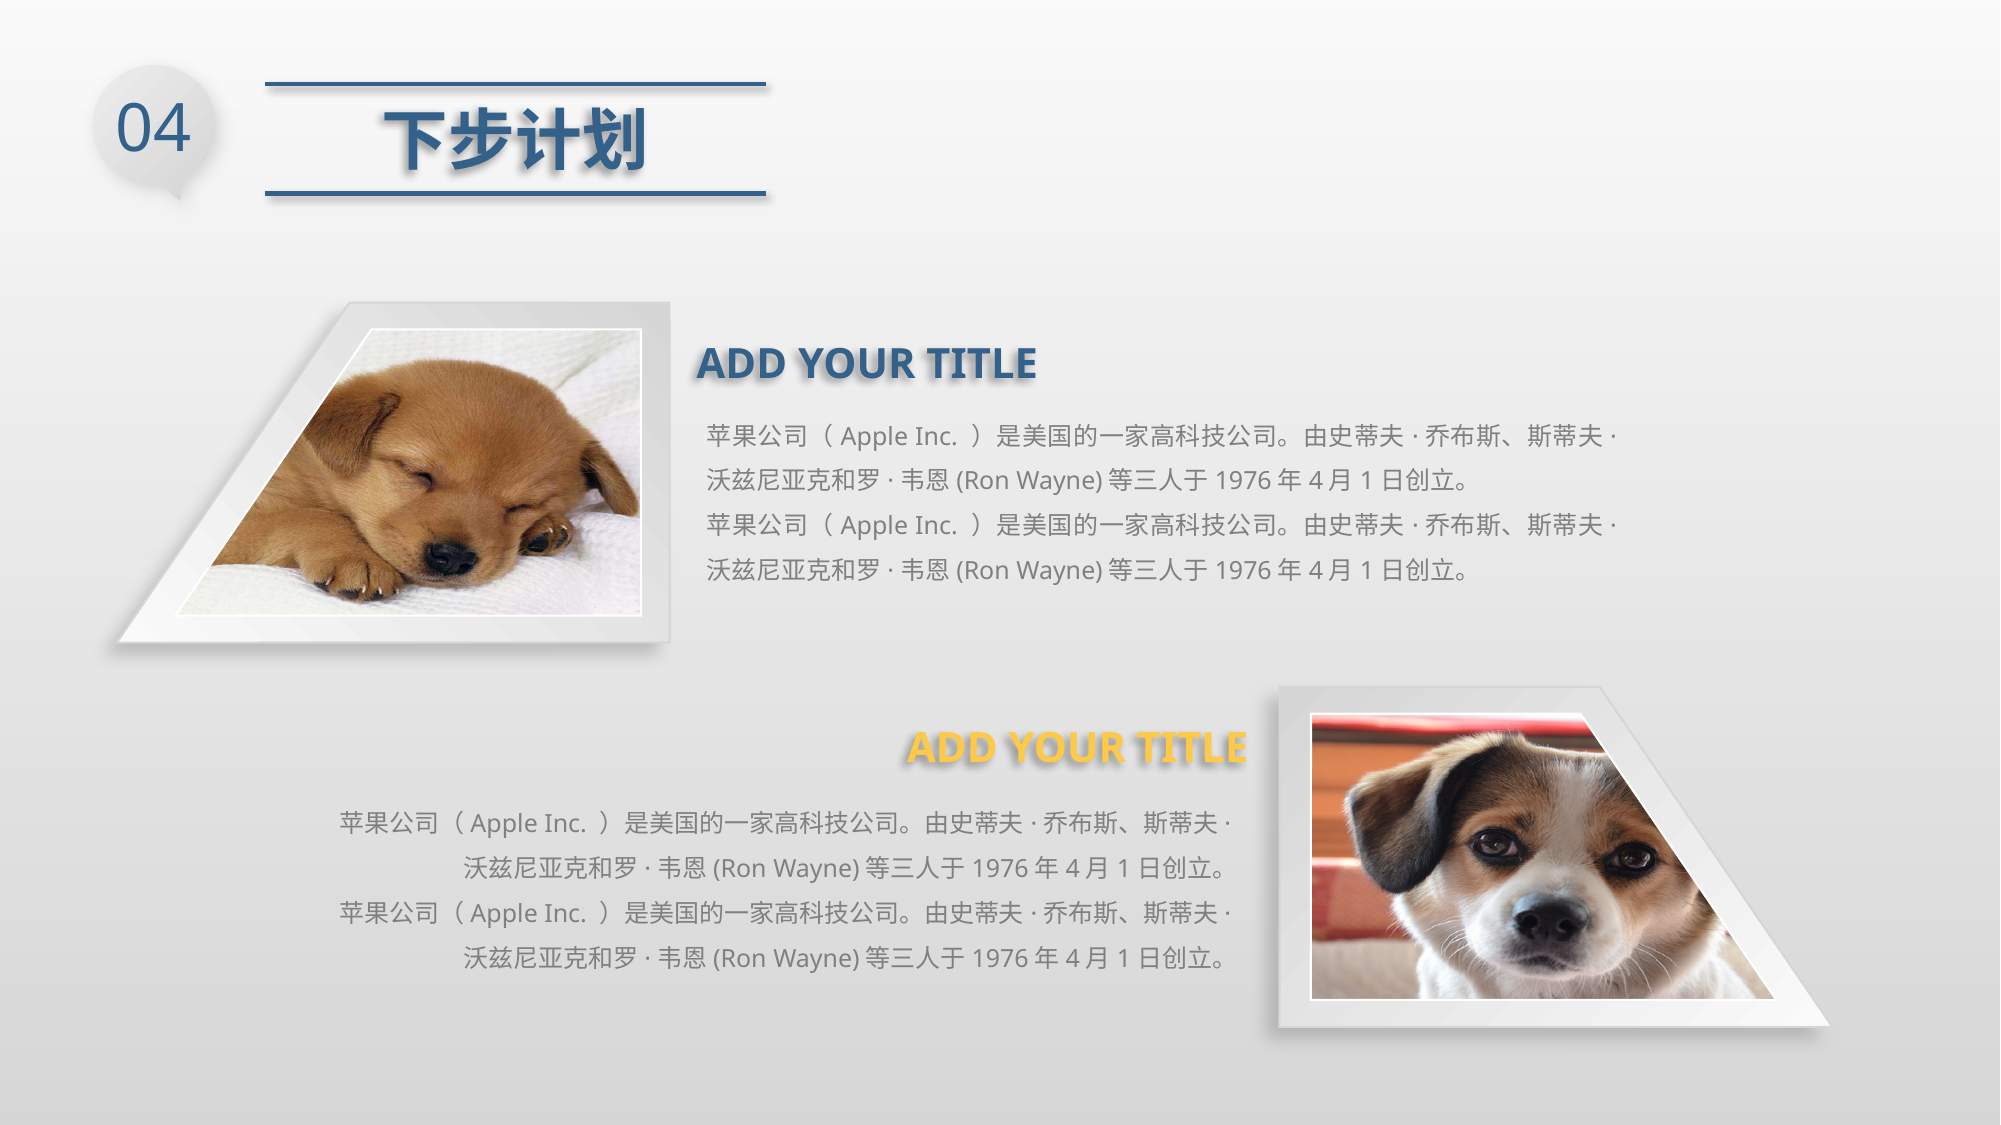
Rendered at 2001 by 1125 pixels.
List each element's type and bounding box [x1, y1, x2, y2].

text_box [116, 302, 670, 643]
text_box [305, 713, 1252, 978]
text_box [92, 65, 216, 186]
text_box [1279, 686, 1833, 1027]
text_box [691, 329, 1638, 590]
text_box [264, 84, 767, 194]
